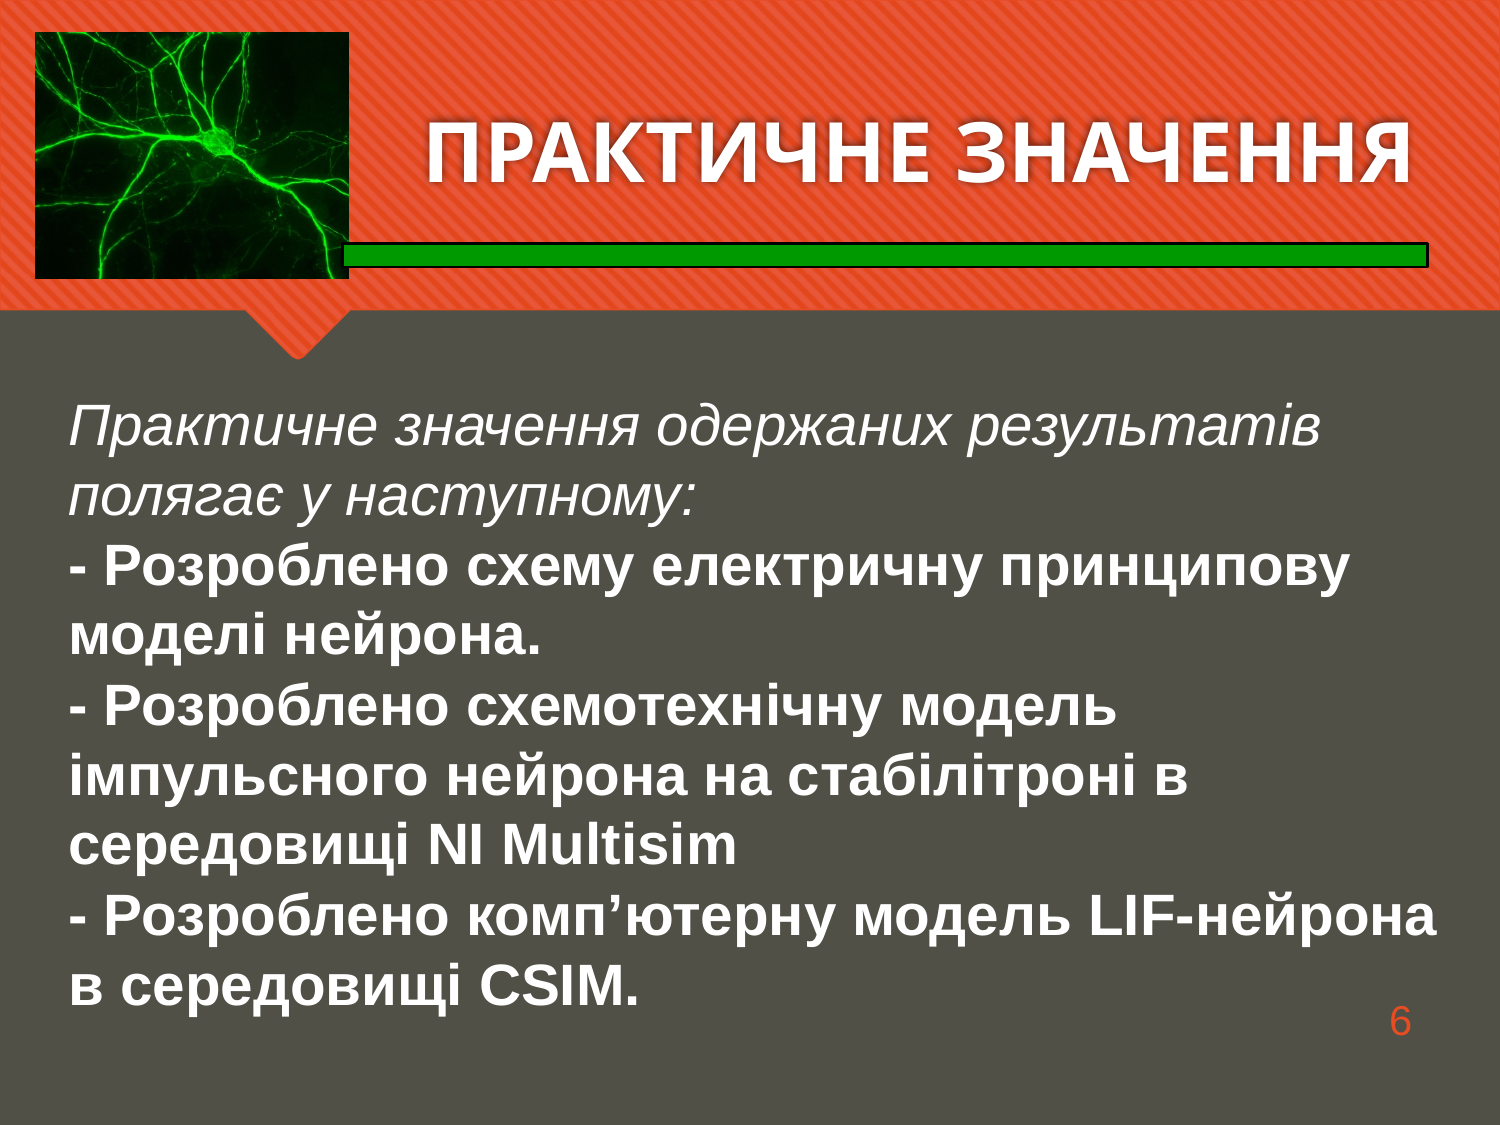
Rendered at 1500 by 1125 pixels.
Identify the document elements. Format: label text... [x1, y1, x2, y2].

text_box Практичне значення одержаних результатів полягає у наступному: - Розроблено схему електричну принципову моделі нейрона. - Розроблено схемотехнічну модель імпульсного нейрона на стабілітроні в середовищі NI Multisim - Розроблено комп’ютерну модель LIF-нейрона в середовищі CSIM. [53, 379, 1495, 1024]
slide_number 6 [1296, 1024, 1428, 1051]
title ПРАКТИЧНЕ ЗНАЧЕННЯ [407, 54, 1447, 207]
text_box [349, 242, 1429, 268]
picture [34, 32, 349, 280]
